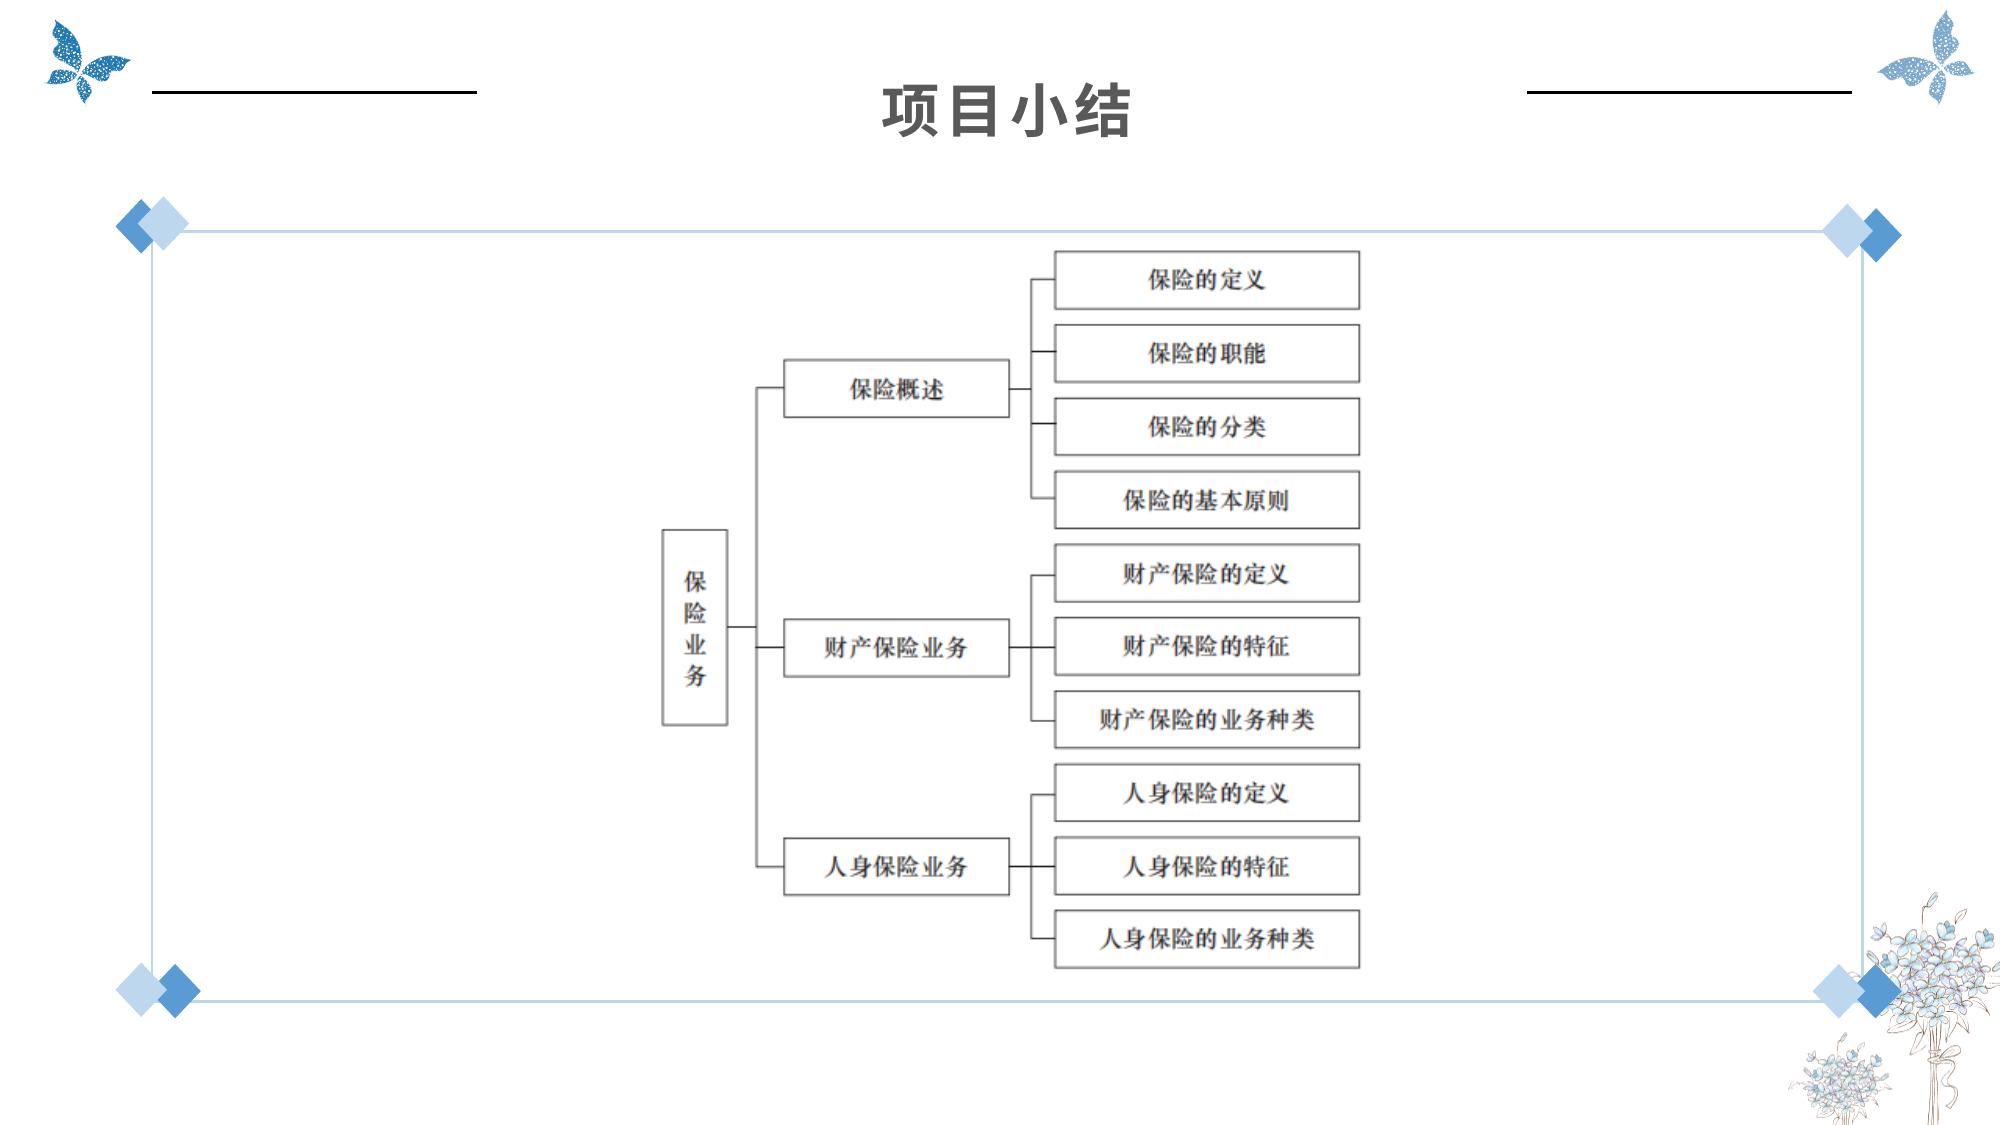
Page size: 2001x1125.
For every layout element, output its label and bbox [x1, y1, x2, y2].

text_box [151, 66, 1852, 153]
text_box [115, 196, 1902, 1019]
picture [1788, 892, 2000, 1125]
picture [610, 243, 1390, 974]
